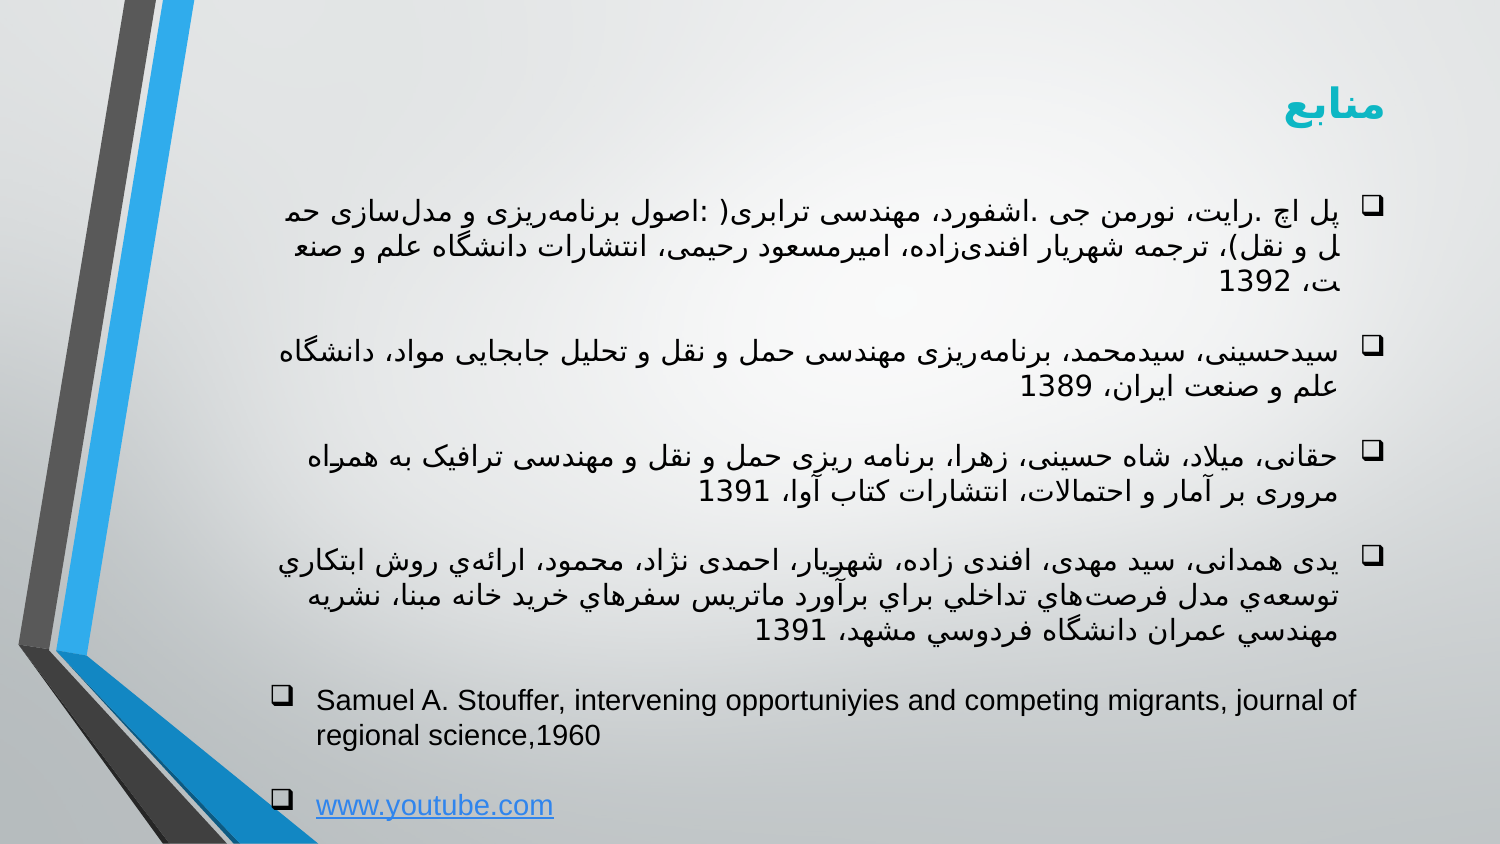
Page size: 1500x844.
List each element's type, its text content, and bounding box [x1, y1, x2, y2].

text_box پ‍ل‌ اچ‌ .رای‍ت‌، ن‍ورم‍ن‌ ج‍ی‌ .اش‍ف‍ورد، م‍ه‍ن‍دس‍ی‌ ت‍راب‍ری‌( :اص‍ول‌ ب‍رن‍ام‍ه‌ری‍زی‌ و م‍دل‌س‍ازی‌ ح‍م‍ل‌ و ن‍ق‍ل‌)، ترجمه ش‍ه‍ری‍ار اف‍ن‍دی‌زاده‌، ام‍ی‍رم‍س‍ع‍ود رح‍ی‍م‍ی‌، ان‍ت‍ش‍ارات‌ دان‍ش‍گ‍اه‌ ع‍ل‍م‌ و ص‍ن‍ع‍ت‌، 1392 سیدحسینی، سیدمحمد، برنامه‌ریزی مهندسی حمل و نقل و تحلیل جابجایی مواد، دانشگاه علم و صنعت ایران، 1389 حقانی، میلاد، شاه حسینی، زهرا، برنامه ریزی حمل و نقل و مهندسی ترافیک به همراه مروری بر آمار و احتمالات، انتشارات کتاب آوا، 1391 یدی همدانی، سید مهدی، افندی زاده، شهریار، احمدی نژاد، محمود، ارائه‌ي روش ابتكاري توسعه‌ي مدل فرصت‌هاي تداخلي براي برآورد ماتريس سفرهاي خريد خانه مبنا، نشريه مهندسي عمران دانشگاه فردوسي مشهد، 1391 Samuel A. Stouffer, intervening opportuniyies and competing migrants, journal of regional science,1960 www.youtube.com [254, 184, 1401, 844]
text_box منابع [222, 0, 1401, 157]
